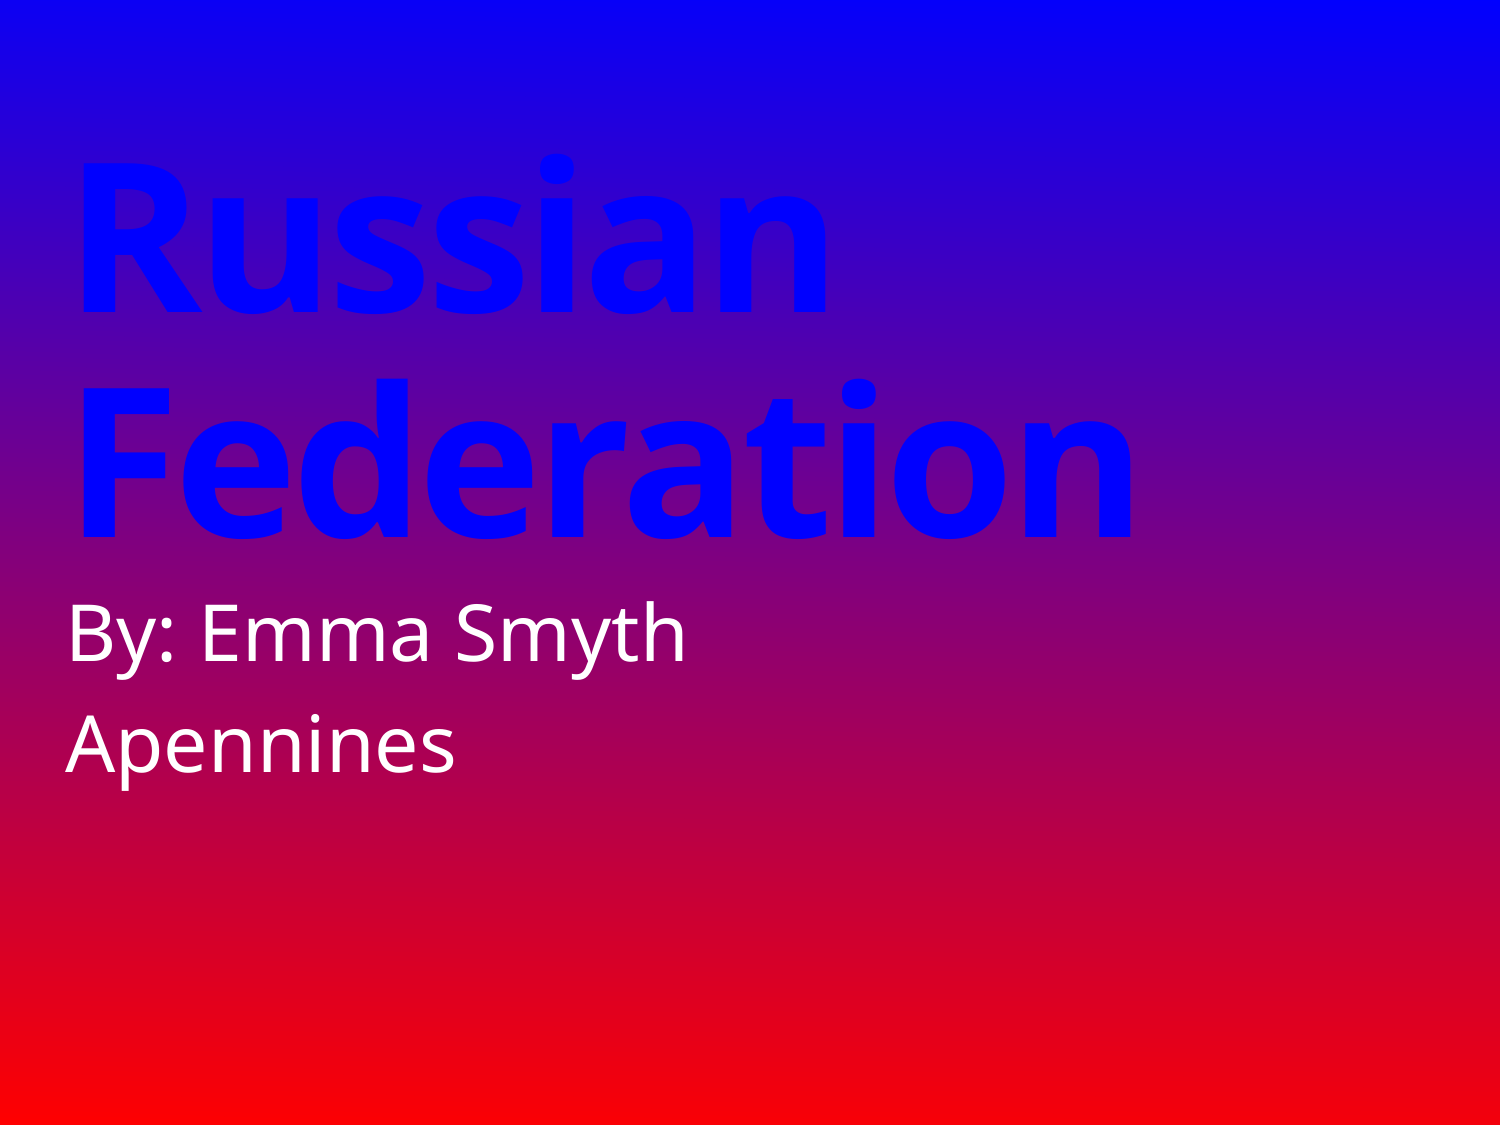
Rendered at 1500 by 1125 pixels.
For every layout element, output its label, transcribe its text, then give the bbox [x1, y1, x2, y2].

subtitle By: Emma Smyth Apennines [50, 575, 819, 796]
title Russian Federation [50, 121, 1447, 570]
